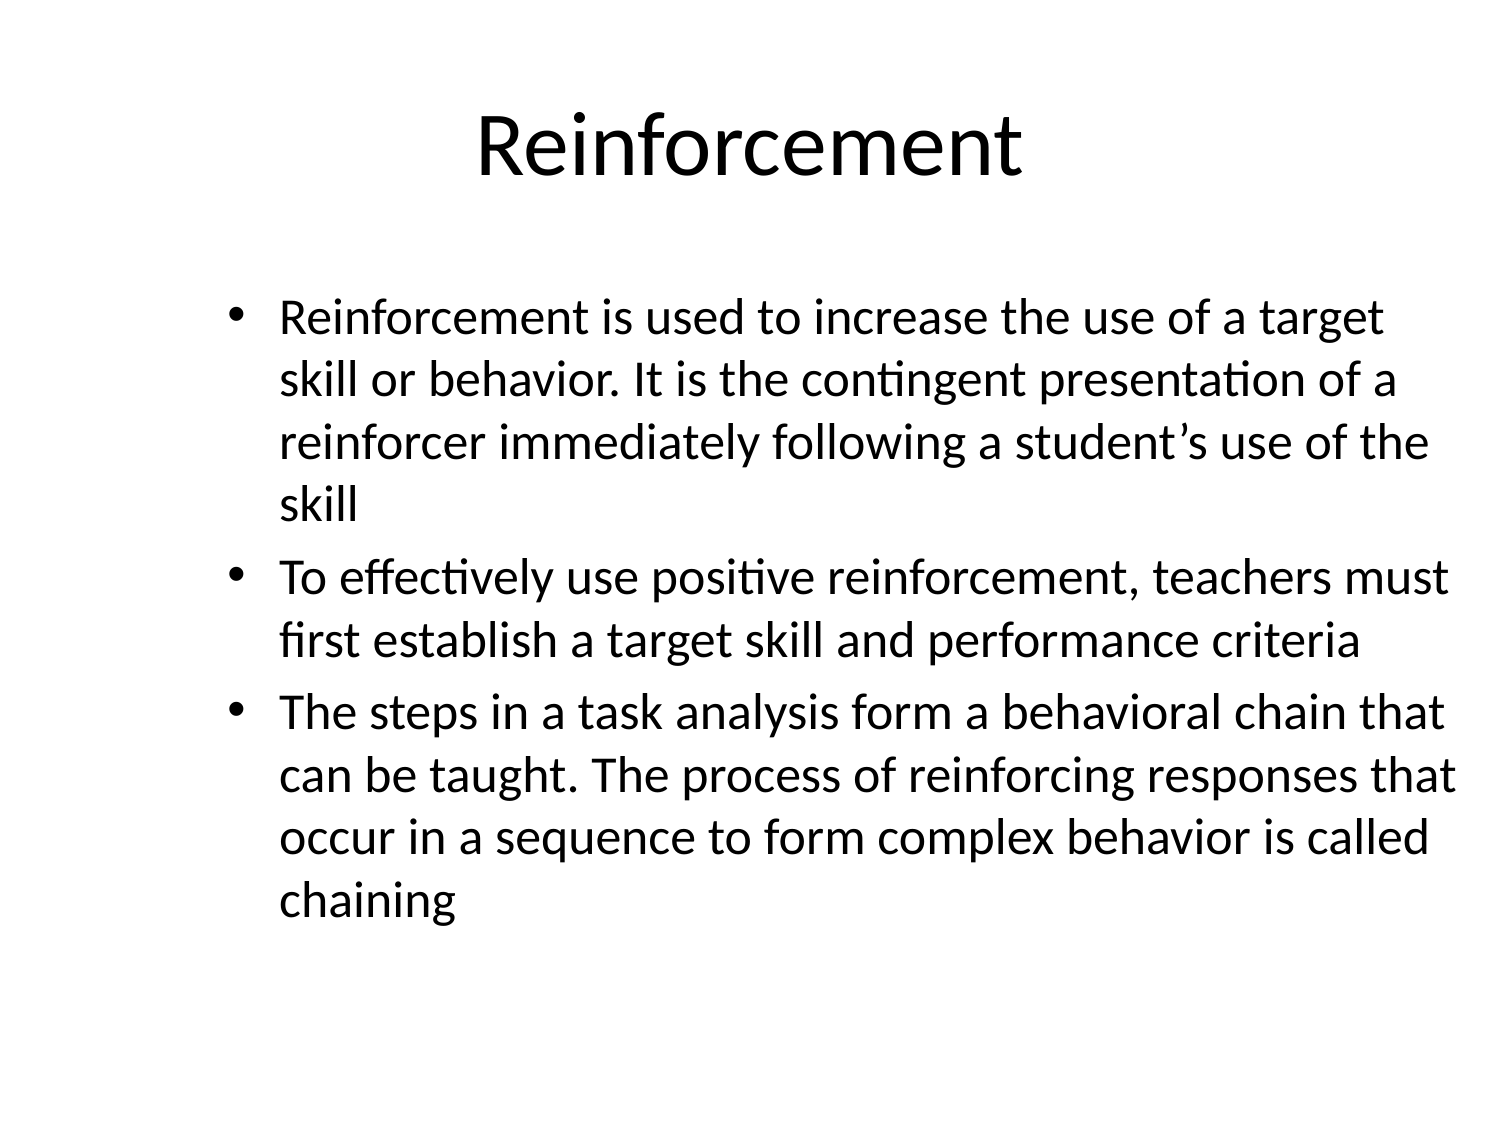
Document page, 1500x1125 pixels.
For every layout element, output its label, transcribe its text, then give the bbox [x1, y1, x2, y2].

list Reinforcement is used to increase the use of a target skill or behavior. It is the contingent presentation of a reinforcer immediately following a student’s use of the skill To effectively use positive reinforcement, teachers must first establish a target skill and performance criteria The steps in a task analysis form a behavioral chain that can be taught. The process of reinforcing responses that occur in a sequence to form complex behavior is called chaining [212, 275, 1475, 988]
title Reinforcement [75, 45, 1425, 233]
